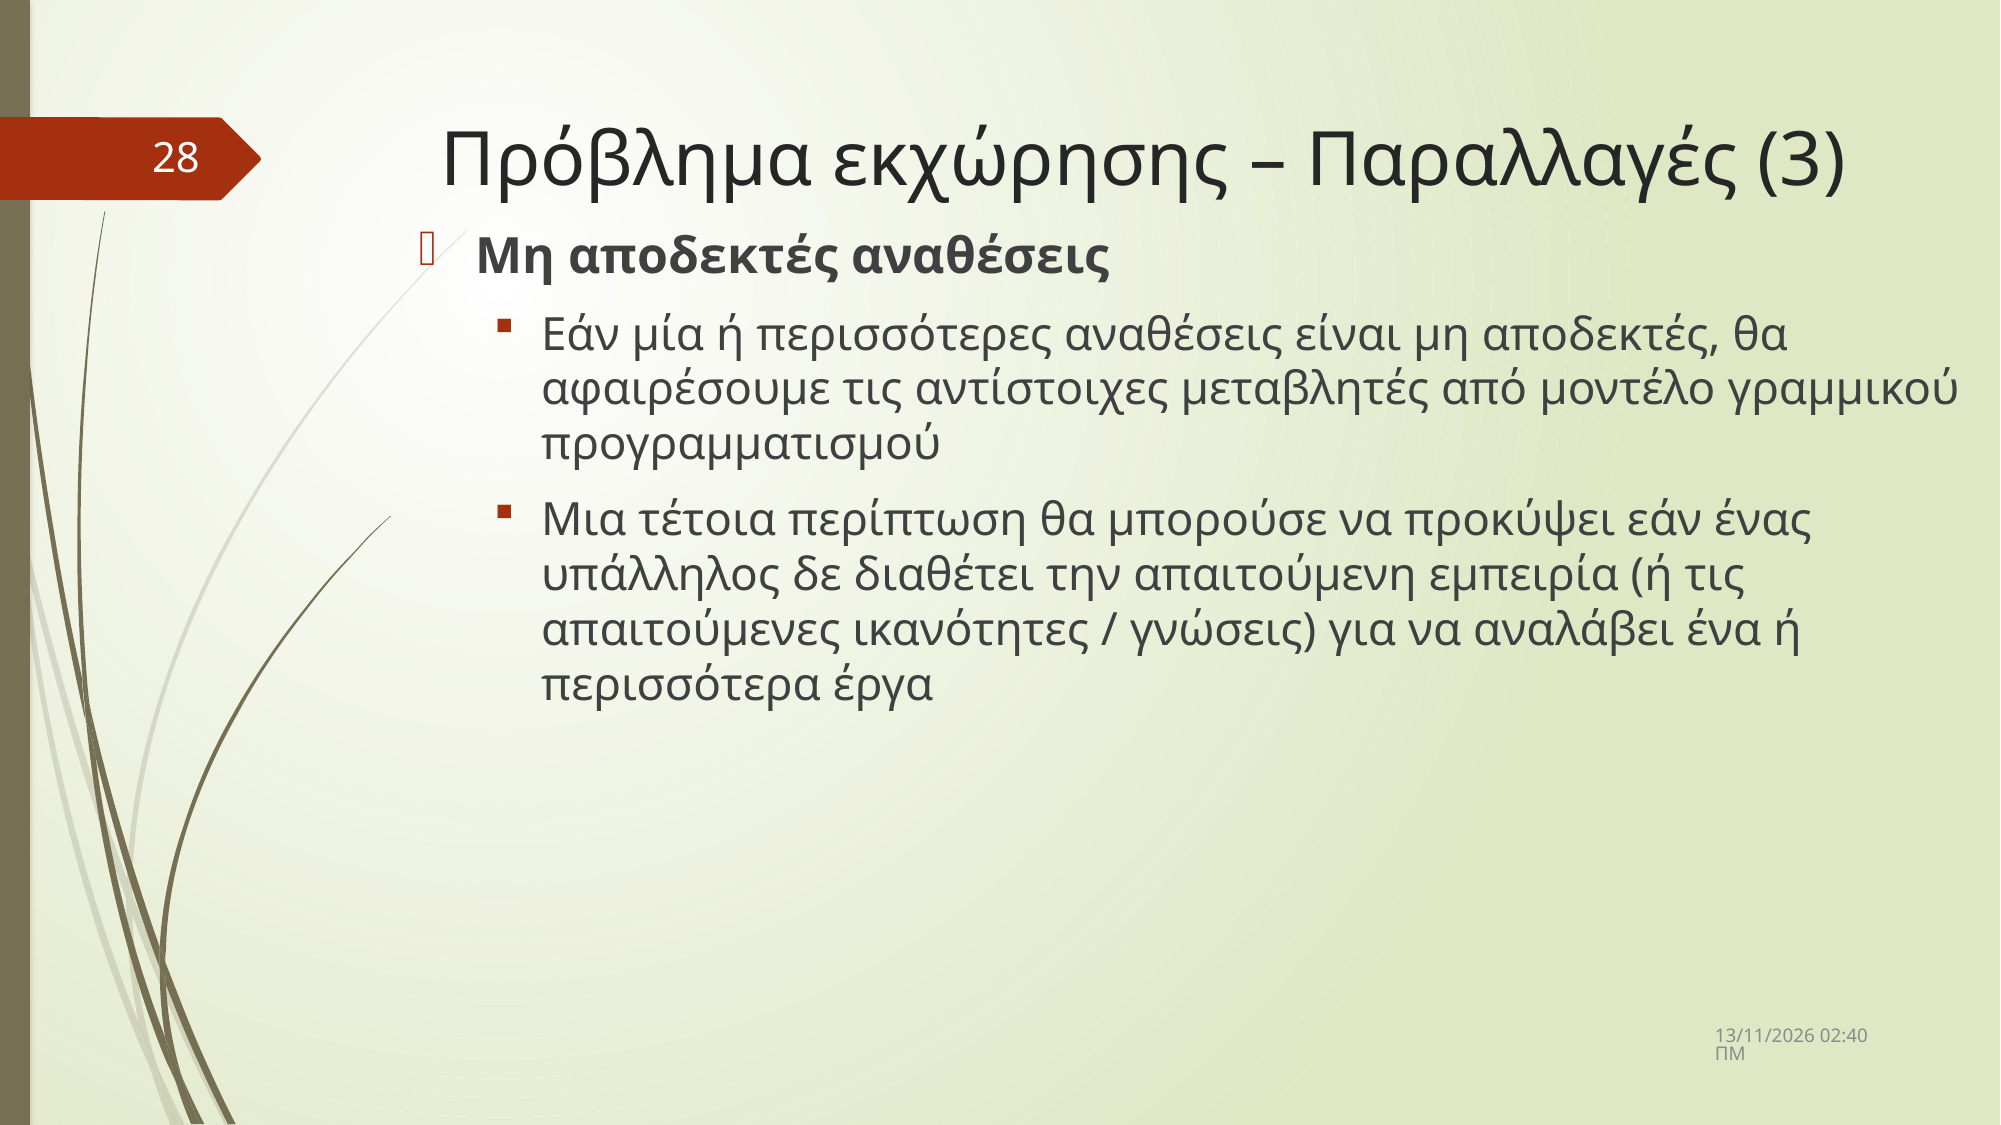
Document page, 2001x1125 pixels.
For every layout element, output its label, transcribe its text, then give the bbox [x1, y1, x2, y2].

title Πρόβλημα εκχώρησης – Παραλλαγές (3) [425, 102, 1923, 215]
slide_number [1699, 1005, 1888, 1067]
list Μη αποδεκτές αναθέσεις Εάν μία ή περισσότερες αναθέσεις είναι μη αποδεκτές, θα αφαιρέσουμε τις αντίστοιχες μεταβλητές από μοντέλο γραμμικού προγραμματισμού Μια τέτοια περίπτωση θα μπορούσε να προκύψει εάν ένας υπάλληλος δε διαθέτει την απαιτούμενη εμπειρία (ή τις απαιτούμενες ικανότητες / γνώσεις) για να αναλάβει ένα ή περισσότερα έργα [404, 215, 2000, 1104]
slide_number 28 [87, 129, 216, 190]
